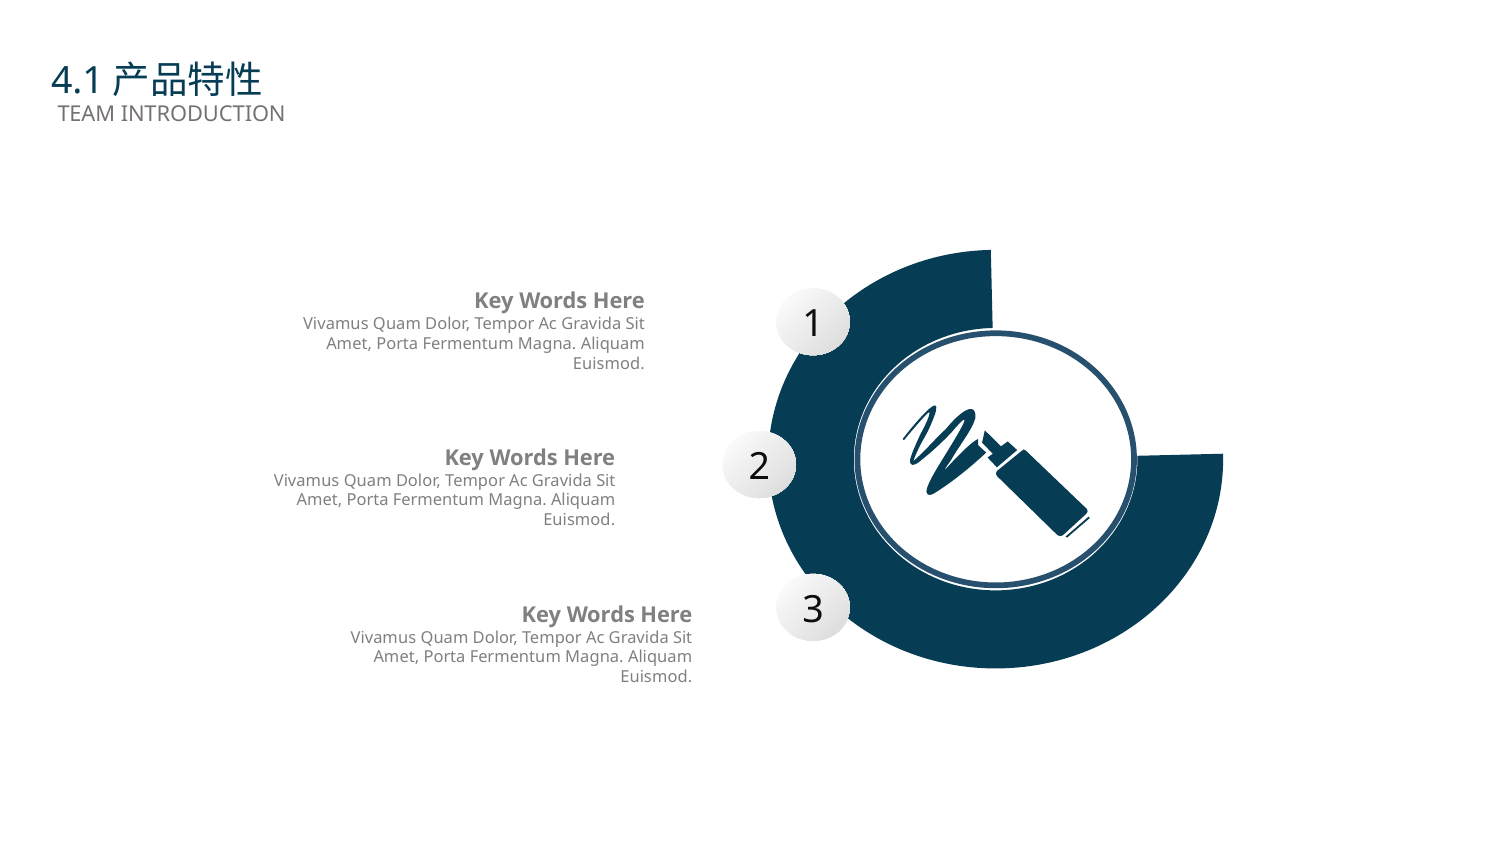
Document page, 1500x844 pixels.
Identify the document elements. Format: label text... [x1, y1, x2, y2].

text_box Key Words Here Vivamus Quam Dolor, Tempor Ac Gravida Sit Amet, Porta Fermentum Magna. Aliquam Euismod. [260, 253, 660, 380]
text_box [57, 44, 302, 134]
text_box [722, 249, 1224, 669]
text_box Key Words Here Vivamus Quam Dolor, Tempor Ac Gravida Sit Amet, Porta Fermentum Magna. Aliquam Euismod. [308, 566, 708, 694]
text_box Key Words Here Vivamus Quam Dolor, Tempor Ac Gravida Sit Amet, Porta Fermentum Magna. Aliquam Euismod. [231, 409, 631, 537]
